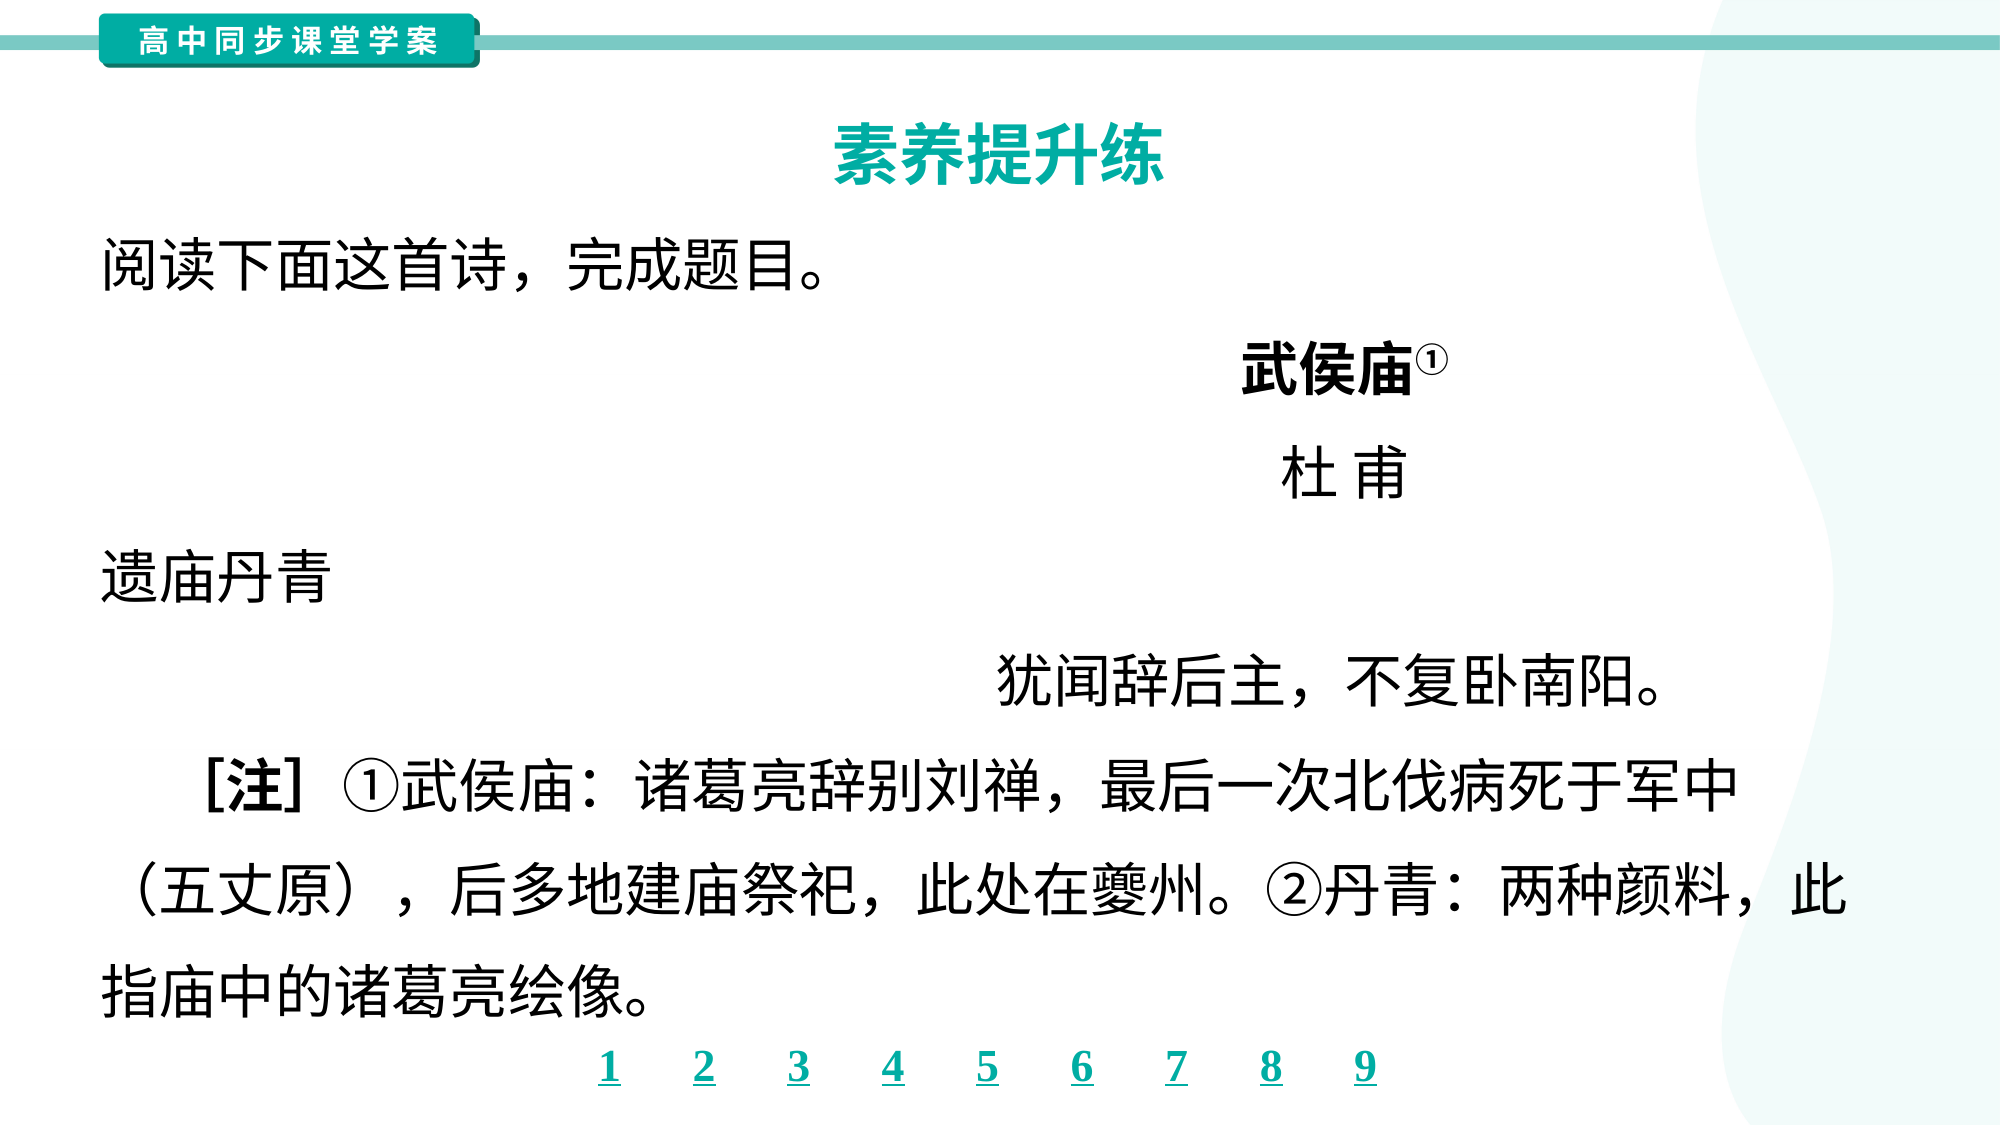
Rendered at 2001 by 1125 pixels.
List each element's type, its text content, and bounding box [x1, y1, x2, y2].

text_box 素养提升练 [100, 76, 1899, 182]
picture [0, 0, 2000, 1125]
